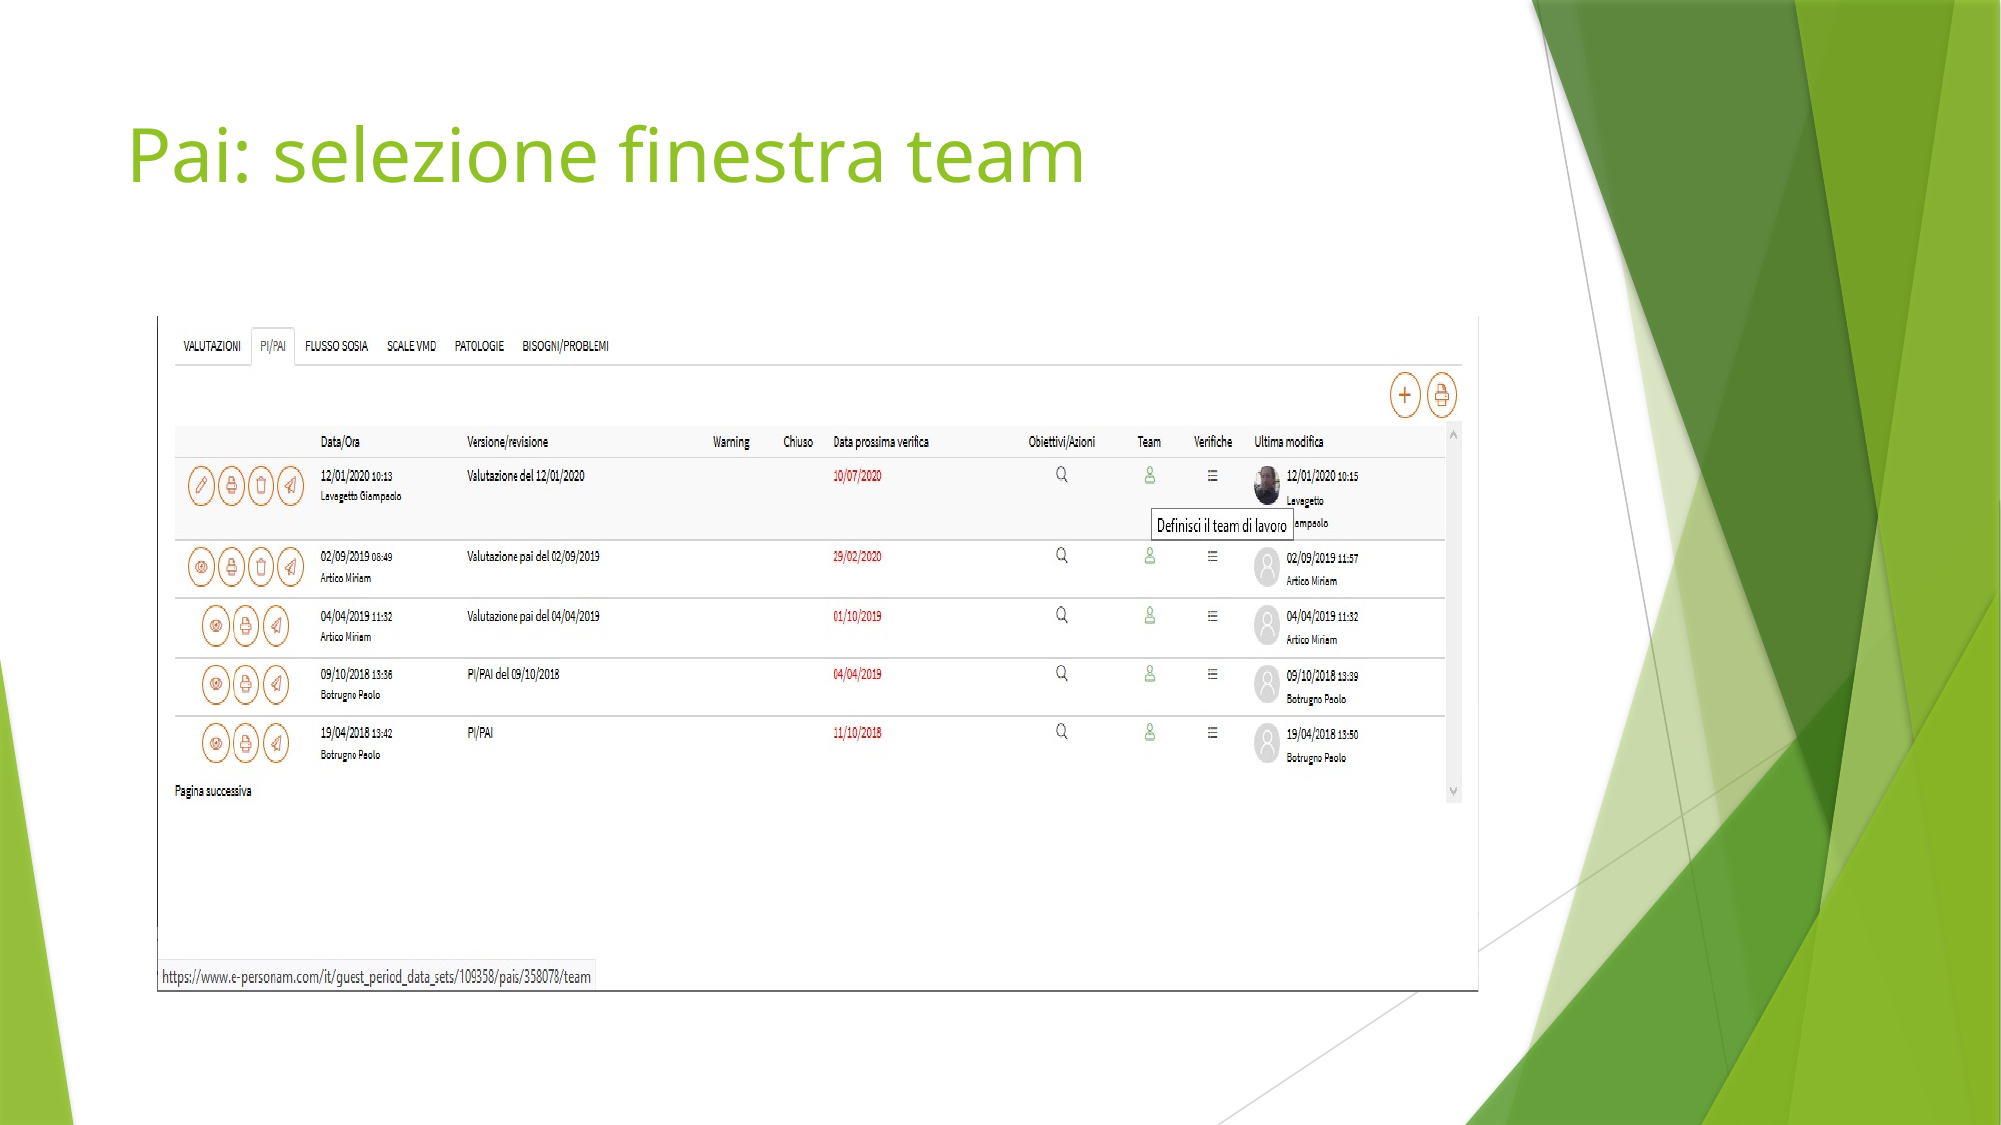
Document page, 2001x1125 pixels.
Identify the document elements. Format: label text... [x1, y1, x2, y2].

title Pai: selezione finestra team [111, 99, 1522, 317]
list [153, 316, 1479, 992]
